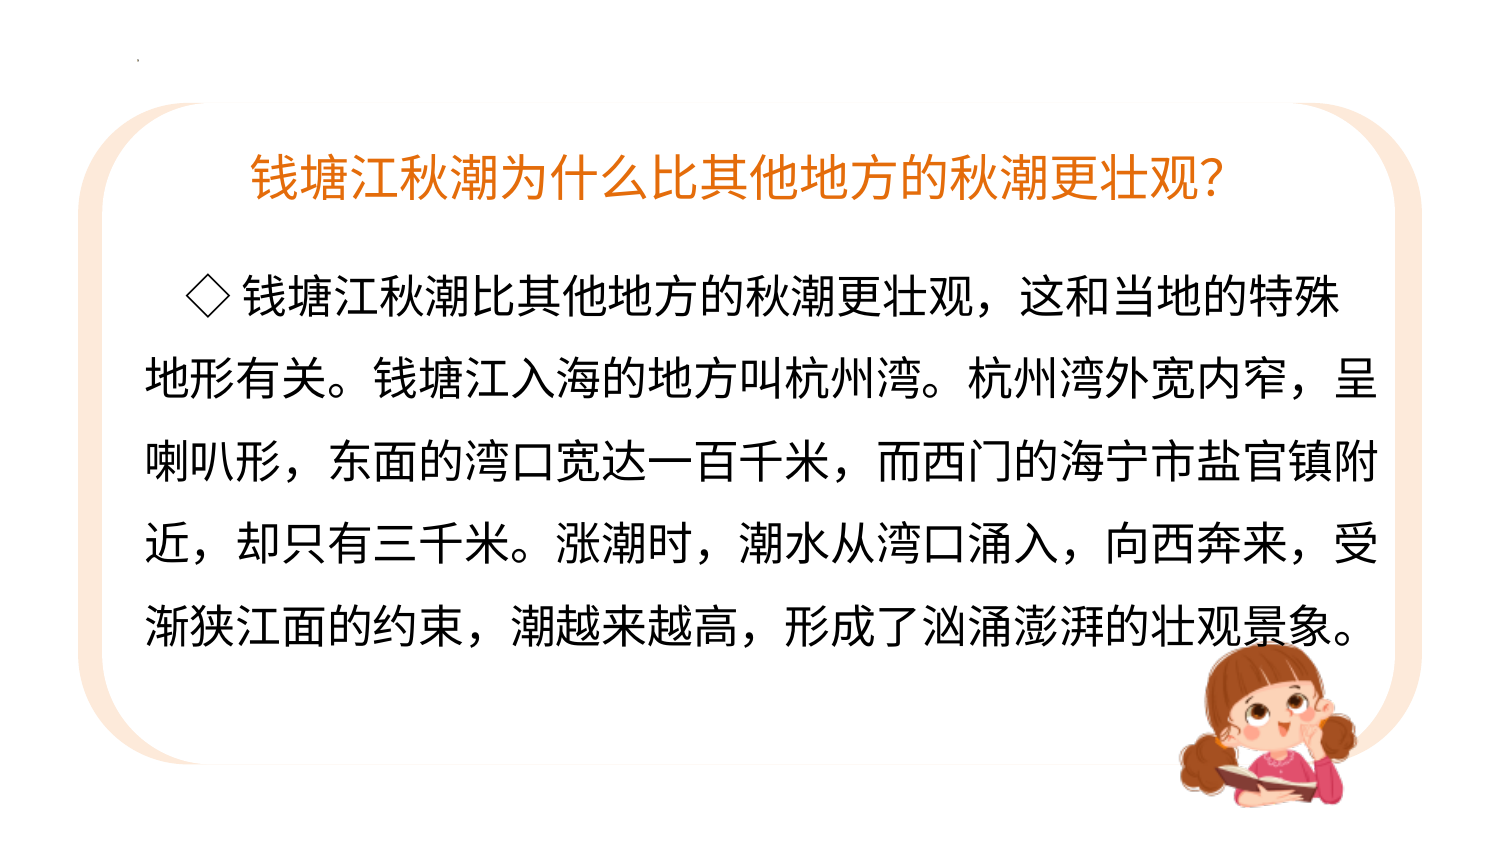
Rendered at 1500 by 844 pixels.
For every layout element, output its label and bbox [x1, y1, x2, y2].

text_box [78, 102, 1422, 821]
